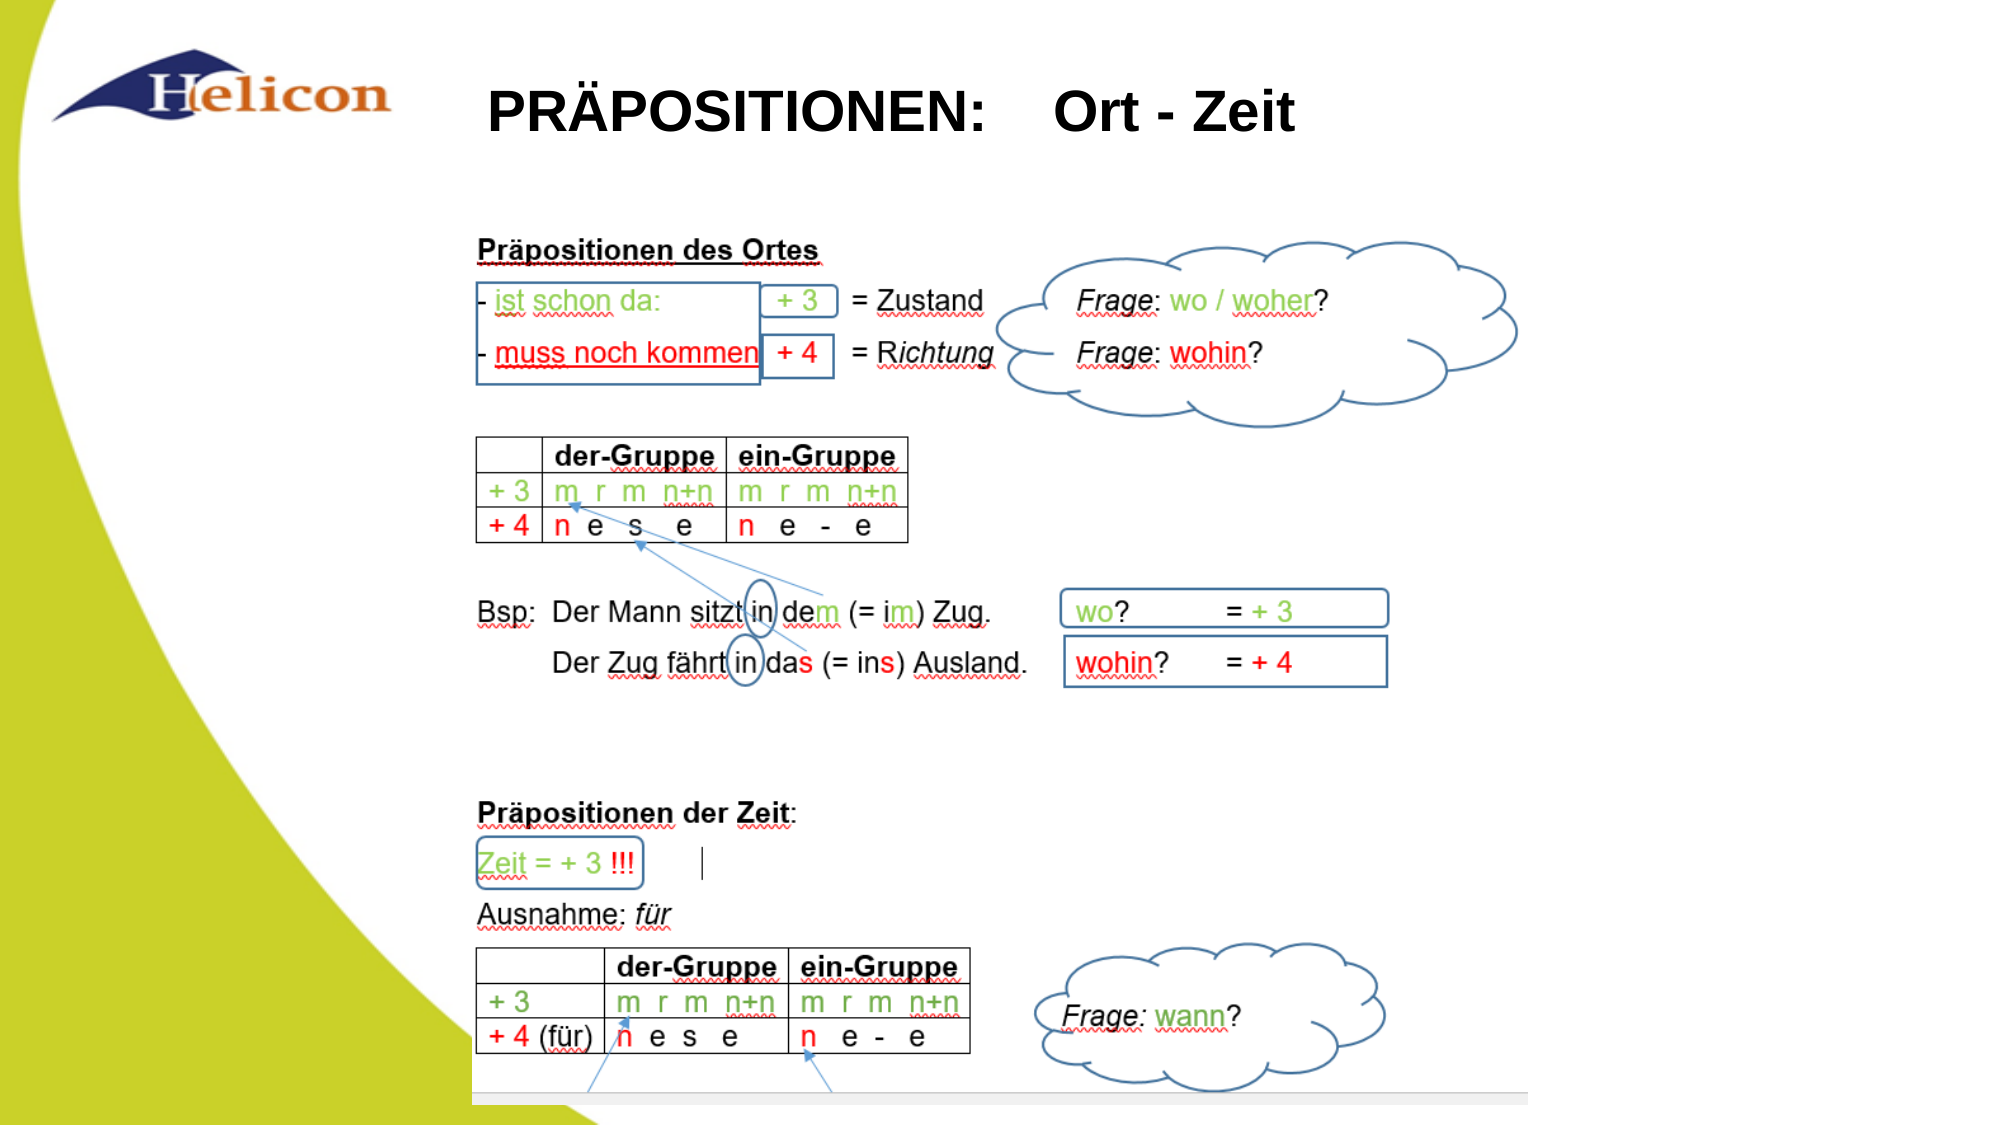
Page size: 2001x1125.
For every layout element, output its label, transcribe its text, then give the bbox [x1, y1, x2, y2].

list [472, 232, 1528, 1105]
title PRÄPOSITIONEN: Ort - Zeit [472, 54, 1926, 161]
picture [0, 0, 2000, 1125]
